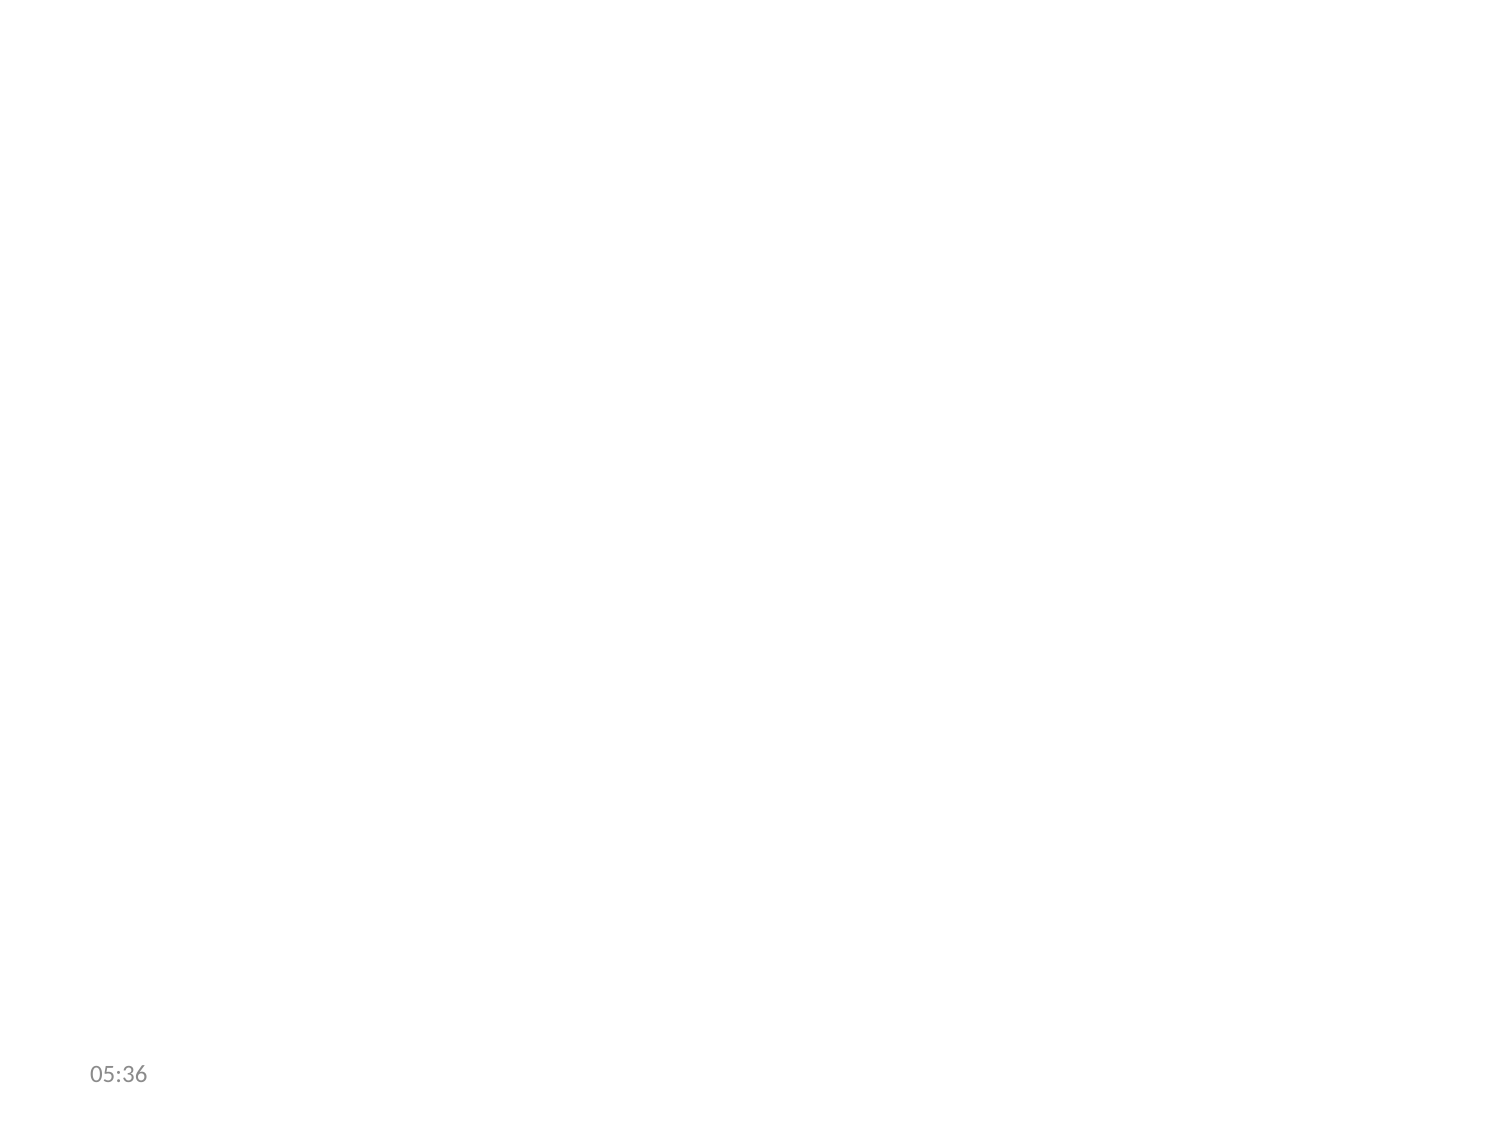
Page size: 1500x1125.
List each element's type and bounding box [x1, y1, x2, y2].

slide_number [75, 1042, 425, 1103]
